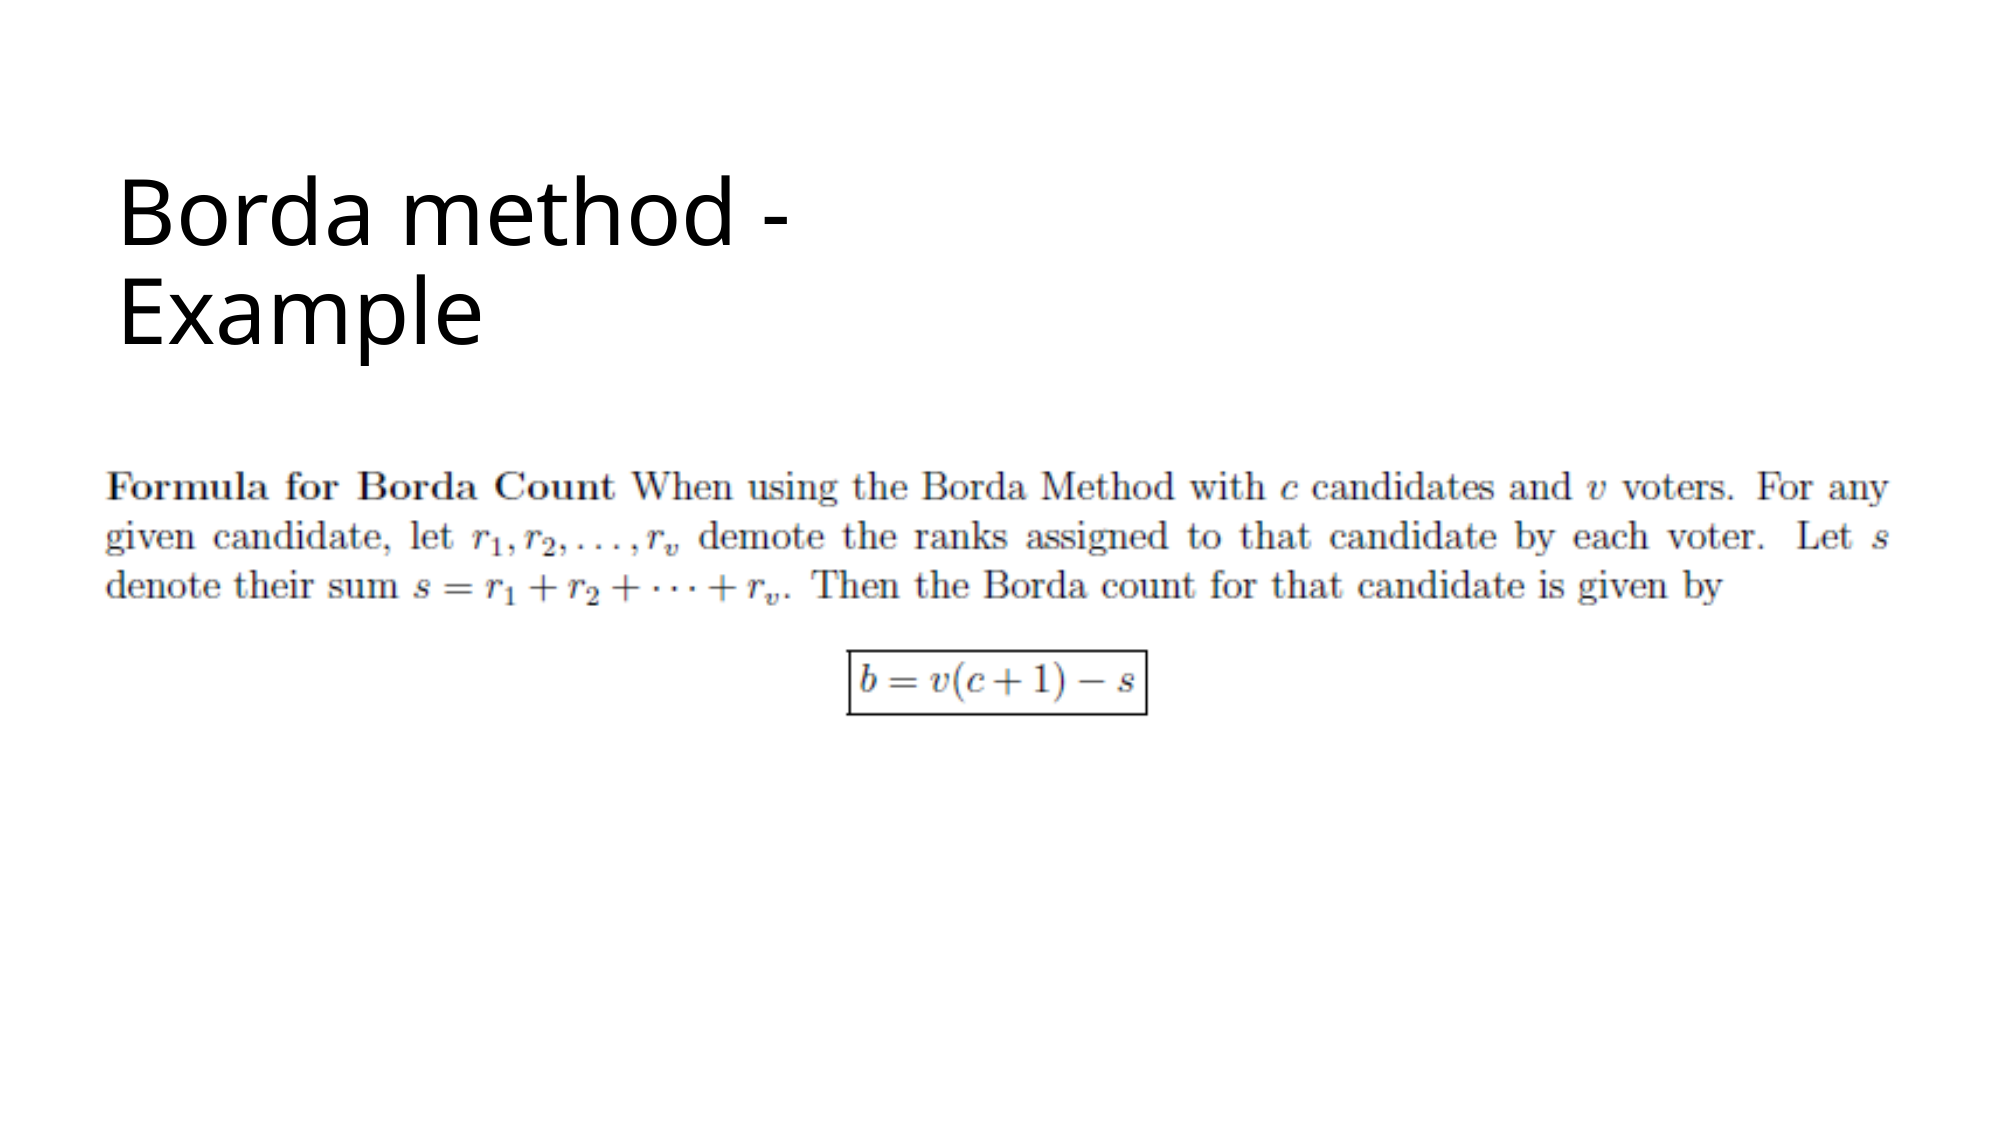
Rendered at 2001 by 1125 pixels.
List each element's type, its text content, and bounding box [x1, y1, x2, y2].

title Borda method - Example [101, 181, 1191, 349]
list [85, 444, 1915, 742]
